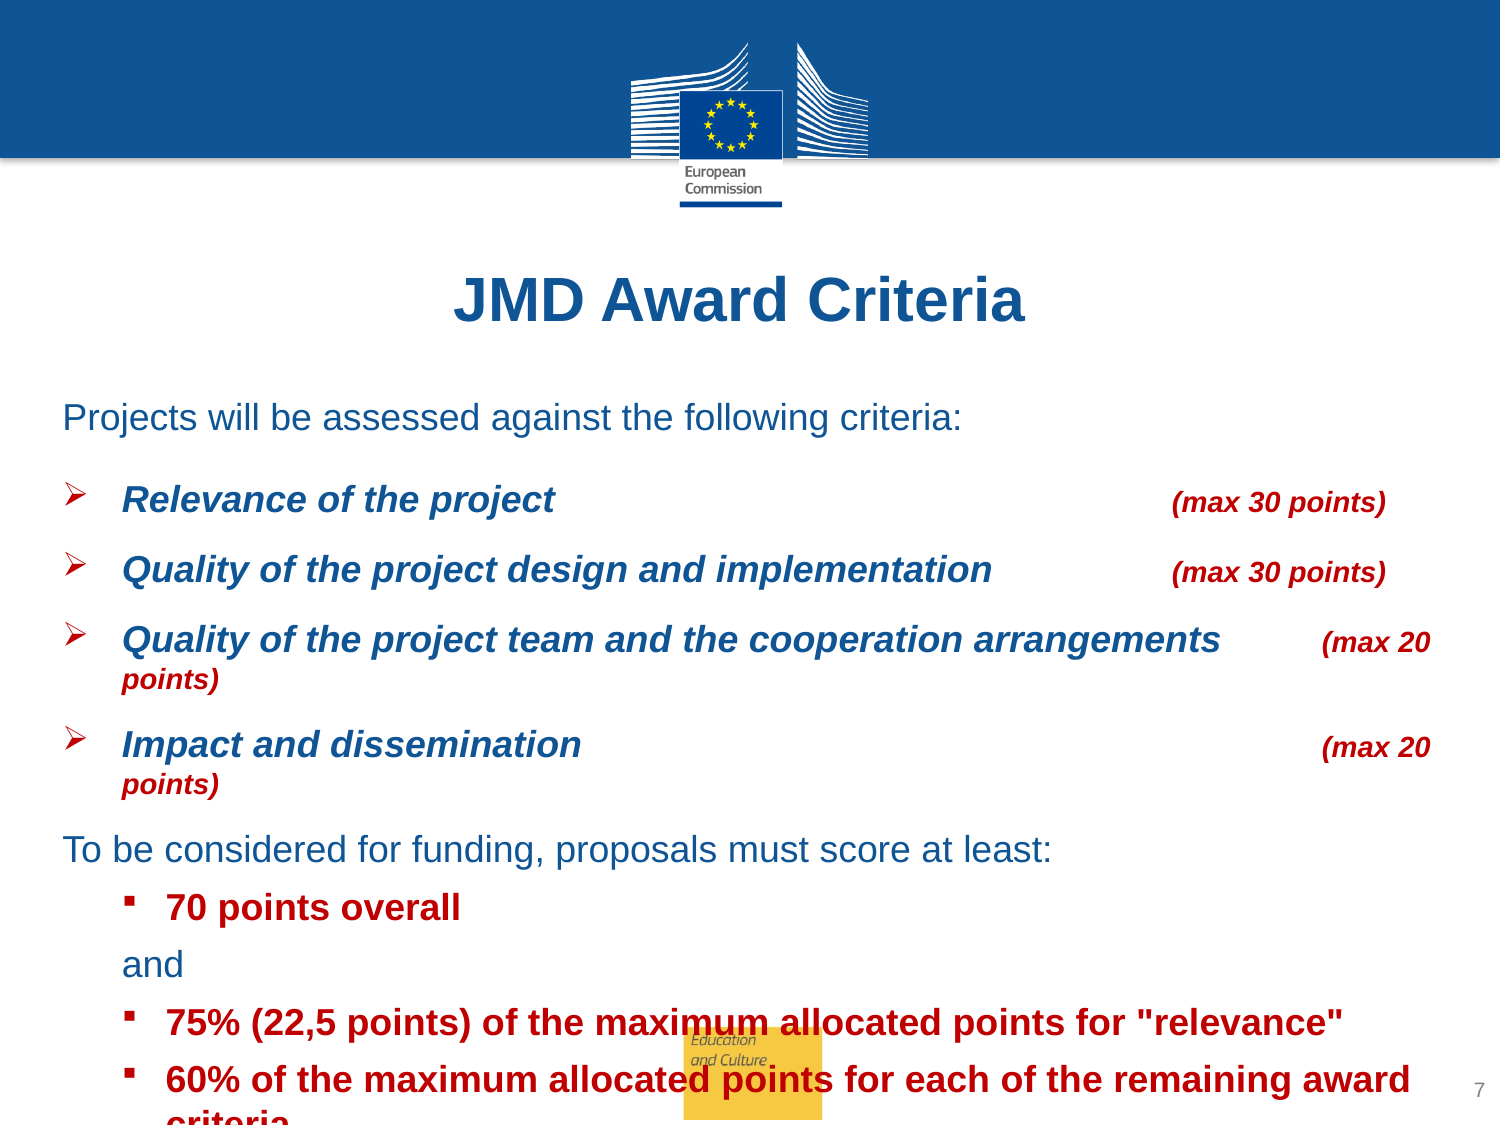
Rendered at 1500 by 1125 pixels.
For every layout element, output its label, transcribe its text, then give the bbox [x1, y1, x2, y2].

slide_number 7 [1458, 1069, 1500, 1125]
picture [631, 42, 868, 208]
title JMD Award Criteria [64, 219, 1415, 374]
list Projects will be assessed against the following criteria: Relevance of the project (max 30 points) Quality of the project design and implementation (max 30 points) Quality of the project team and the cooperation arrangements (max 20 points) Impact and dissemination (max 20 points) To be considered for funding, proposals must score at least: 70 points overall and 75% (22,5 points) of the maximum allocated points for "relevance" 60% of the maximum allocated points for each of the remaining award criteria [17, 385, 1483, 1047]
picture [129, 1047, 1376, 1120]
